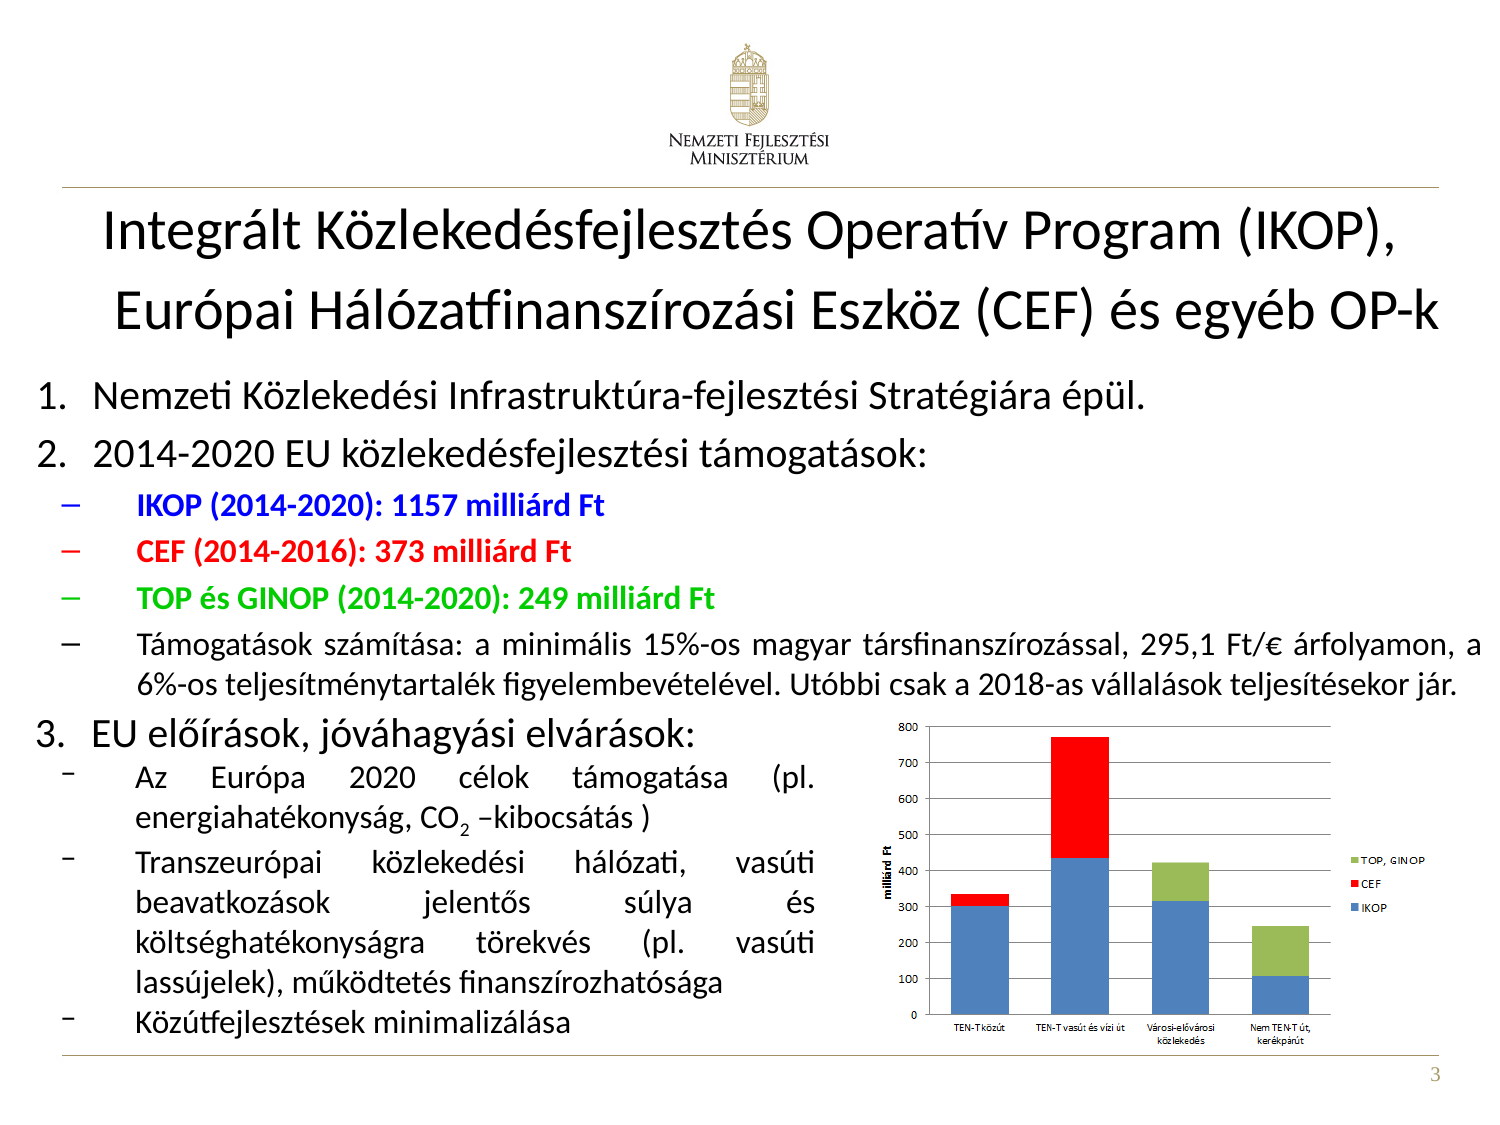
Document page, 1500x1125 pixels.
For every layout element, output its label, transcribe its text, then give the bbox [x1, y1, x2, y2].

text_box Nemzeti Közlekedési Infrastruktúra-fejlesztési Stratégiára épül. 2014-2020 EU közlekedésfejlesztési támogatások: IKOP (2014-2020): 1157 milliárd Ft CEF (2014-2016): 373 milliárd Ft TOP és GINOP (2014-2020): 249 milliárd Ft Támogatások számítása: a minimális 15%-os magyar társfinanszírozással, 295,1 Ft/€ árfolyamon, a 6%-os teljesítménytartalék figyelembevételével. Utóbbi csak a 2018-as vállalások teljesítésekor jár. [21, 360, 1500, 657]
picture [0, 315, 1500, 1123]
list Integrált Közlekedésfejlesztés Operatív Program (IKOP), Európai Hálózatfinanszírozási Eszköz (CEF) és egyéb OP-k [0, 207, 1500, 315]
text_box EU előírások, jóváhagyási elvárások: Az Európa 2020 célok támogatása (pl. energiahatékonyság, CO2 –kibocsátás ) Transzeurópai közlekedési hálózati, vasúti beavatkozások jelentős súlya és költséghatékonyságra törekvés (pl. vasúti lassújelek), működtetés finanszírozhatósága Közútfejlesztések minimalizálása [19, 697, 832, 1041]
picture [0, 2, 1500, 207]
